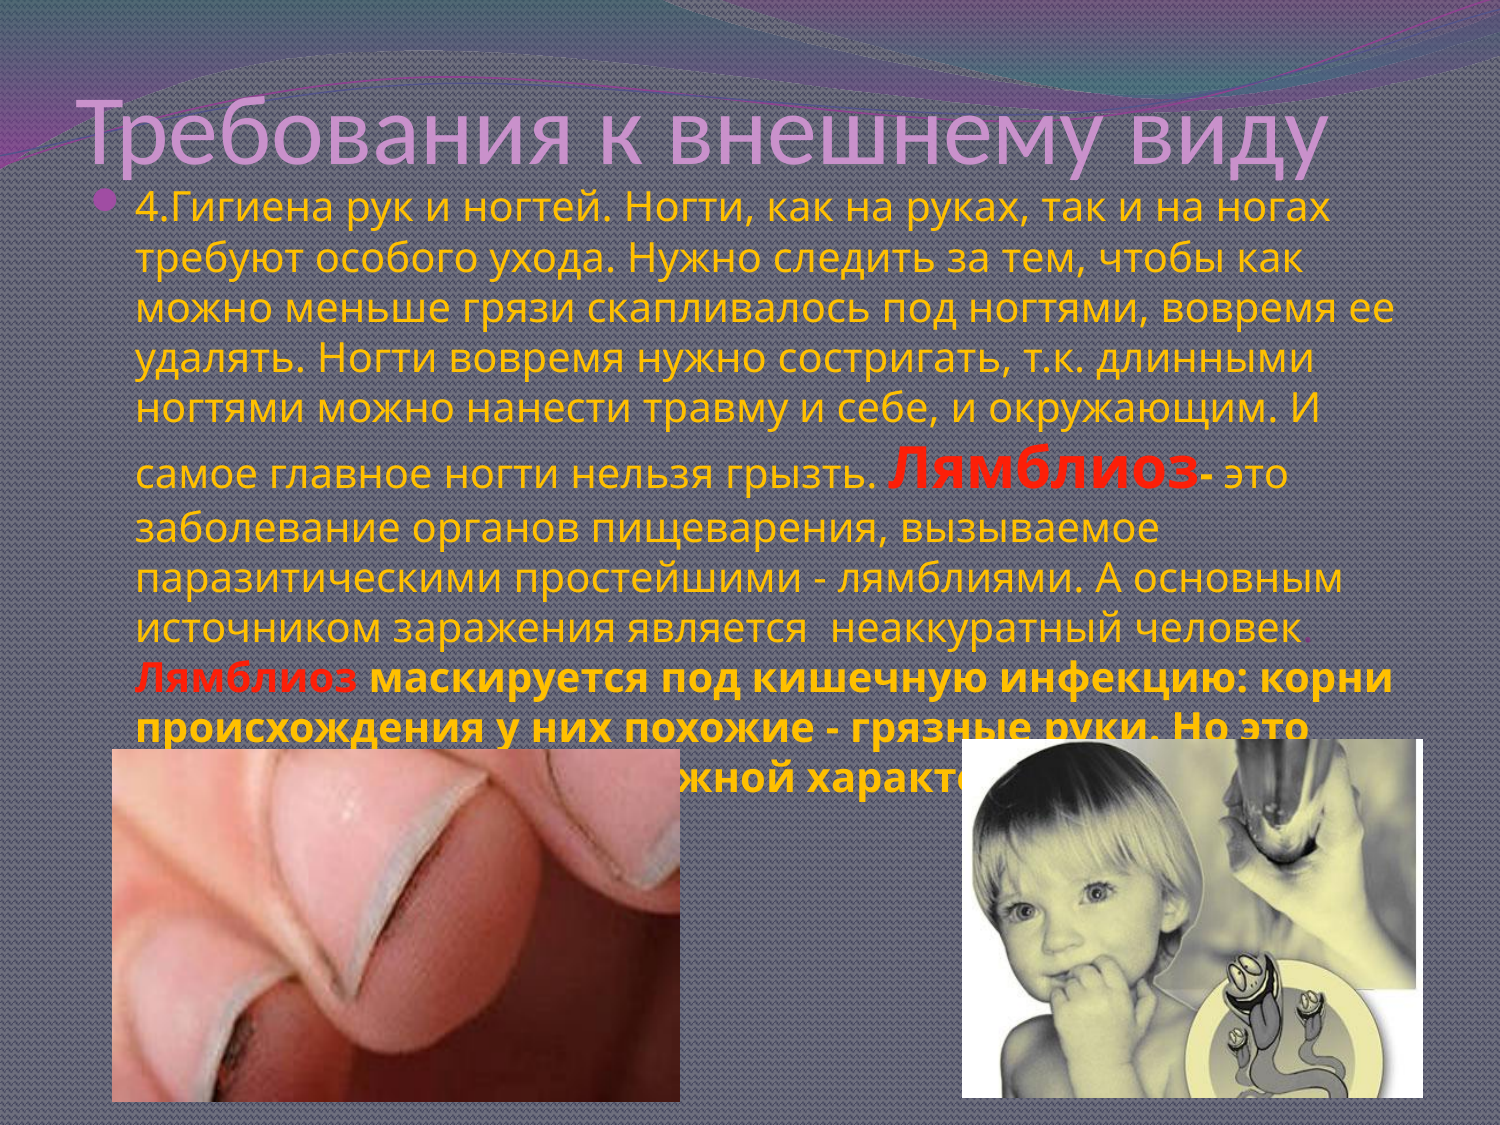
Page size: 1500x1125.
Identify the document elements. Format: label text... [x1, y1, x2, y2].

title Требования к внешнему виду [74, 54, 1426, 172]
picture [962, 739, 1423, 1098]
picture [111, 749, 680, 1102]
list 4.Гигиена рук и ногтей. Ногти, как на руках, так и на ногах требуют особого ухода. Нужно следить за тем, чтобы как можно меньше грязи скапливалось под ногтями, вовремя ее удалять. Ногти вовремя нужно состригать, т.к. длинными ногтями можно нанести травму и себе, и окружающим. И самое главное ногти нельзя грызть. Лямблиоз- это заболевание органов пищеварения, вызываемое паразитическими простейшими - лямблиями. А основным источником заражения является неаккуратный человек. Лямблиоз маскируется под кишечную инфекцию: корни происхождения у них похожие - грязные руки. Но это заболевание имеет затяжной характер и более серьезные последствия. [74, 172, 1426, 1125]
